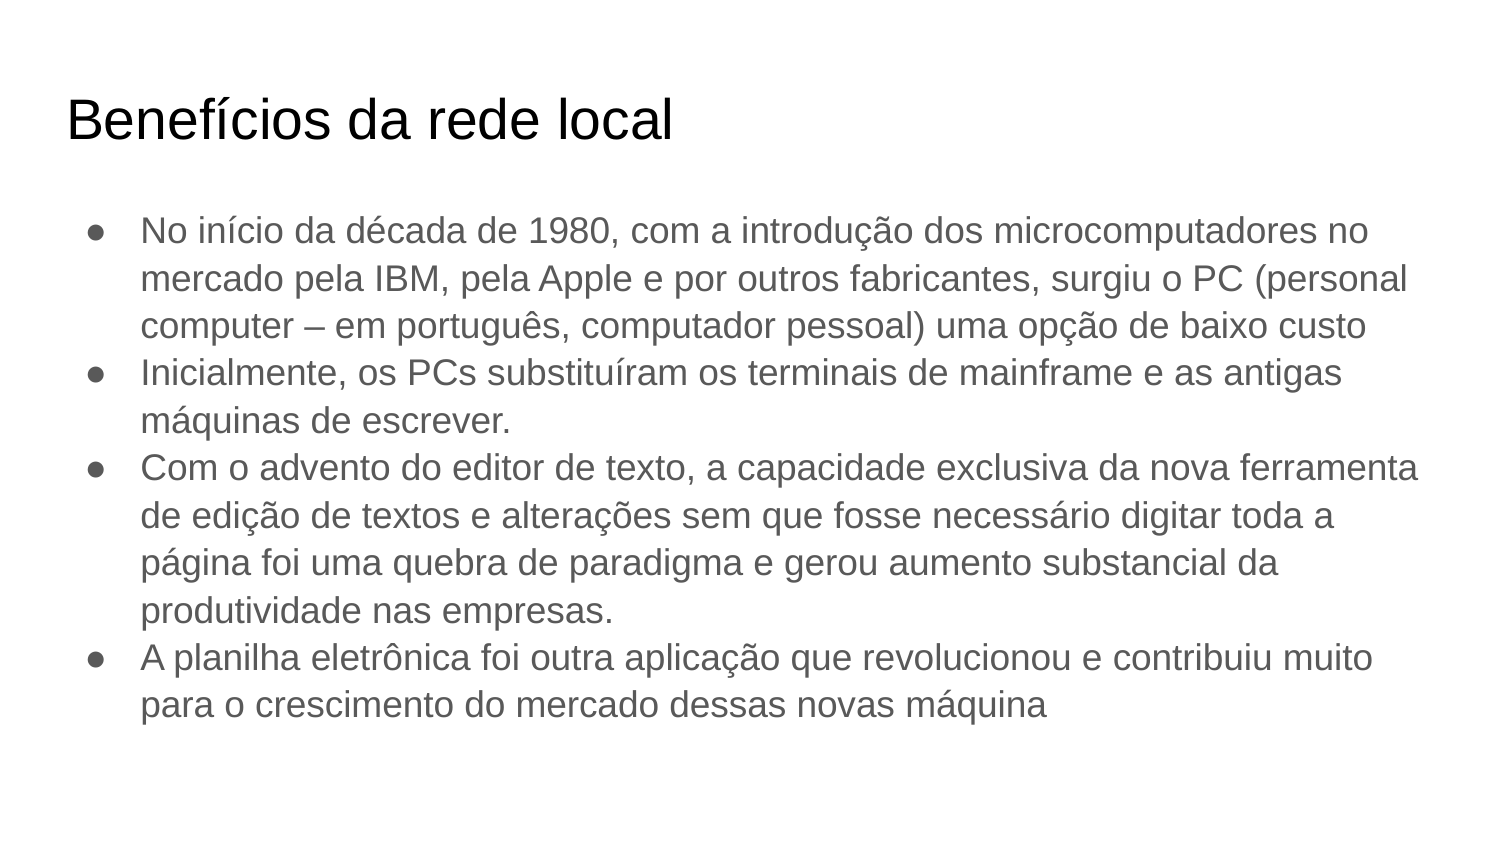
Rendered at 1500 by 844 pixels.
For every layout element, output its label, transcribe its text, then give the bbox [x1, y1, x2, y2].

list No início da década de 1980, com a introdução dos microcomputadores no mercado pela IBM, pela Apple e por outros fabricantes, surgiu o PC (personal computer – em português, computador pessoal) uma opção de baixo custo Inicialmente, os PCs substituíram os terminais de mainframe e as antigas máquinas de escrever. Com o advento do editor de texto, a capacidade exclusiva da nova ferramenta de edição de textos e alterações sem que fosse necessário digitar toda a página foi uma quebra de paradigma e gerou aumento substancial da produtividade nas empresas. A planilha eletrônica foi outra aplicação que revolucionou e contribuiu muito para o crescimento do mercado dessas novas máquina [51, 189, 1449, 750]
title Benefícios da rede local [51, 72, 1449, 167]
